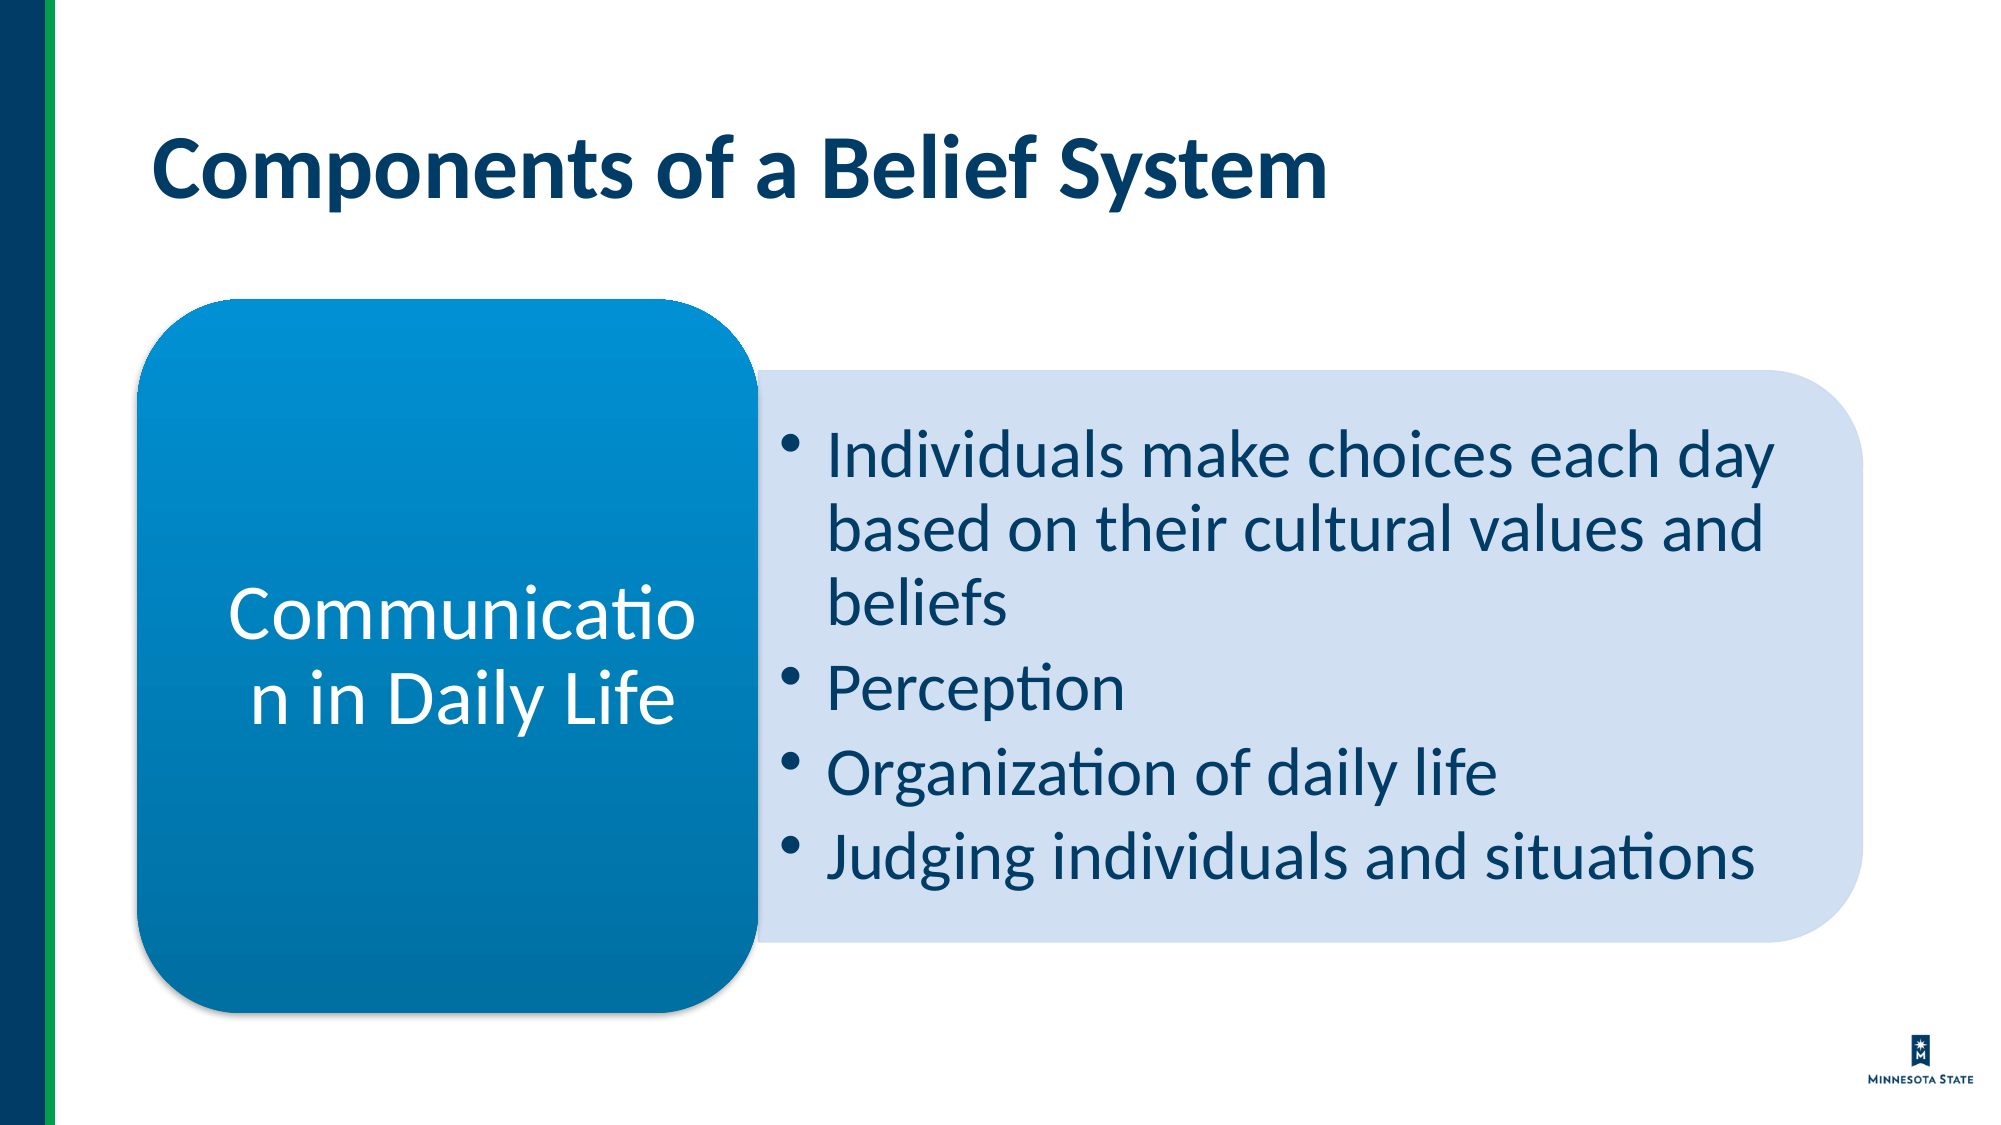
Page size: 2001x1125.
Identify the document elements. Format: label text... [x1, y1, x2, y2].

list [137, 299, 1863, 1014]
picture [1823, 1028, 2001, 1095]
title Components of a Belief System [137, 59, 1863, 278]
